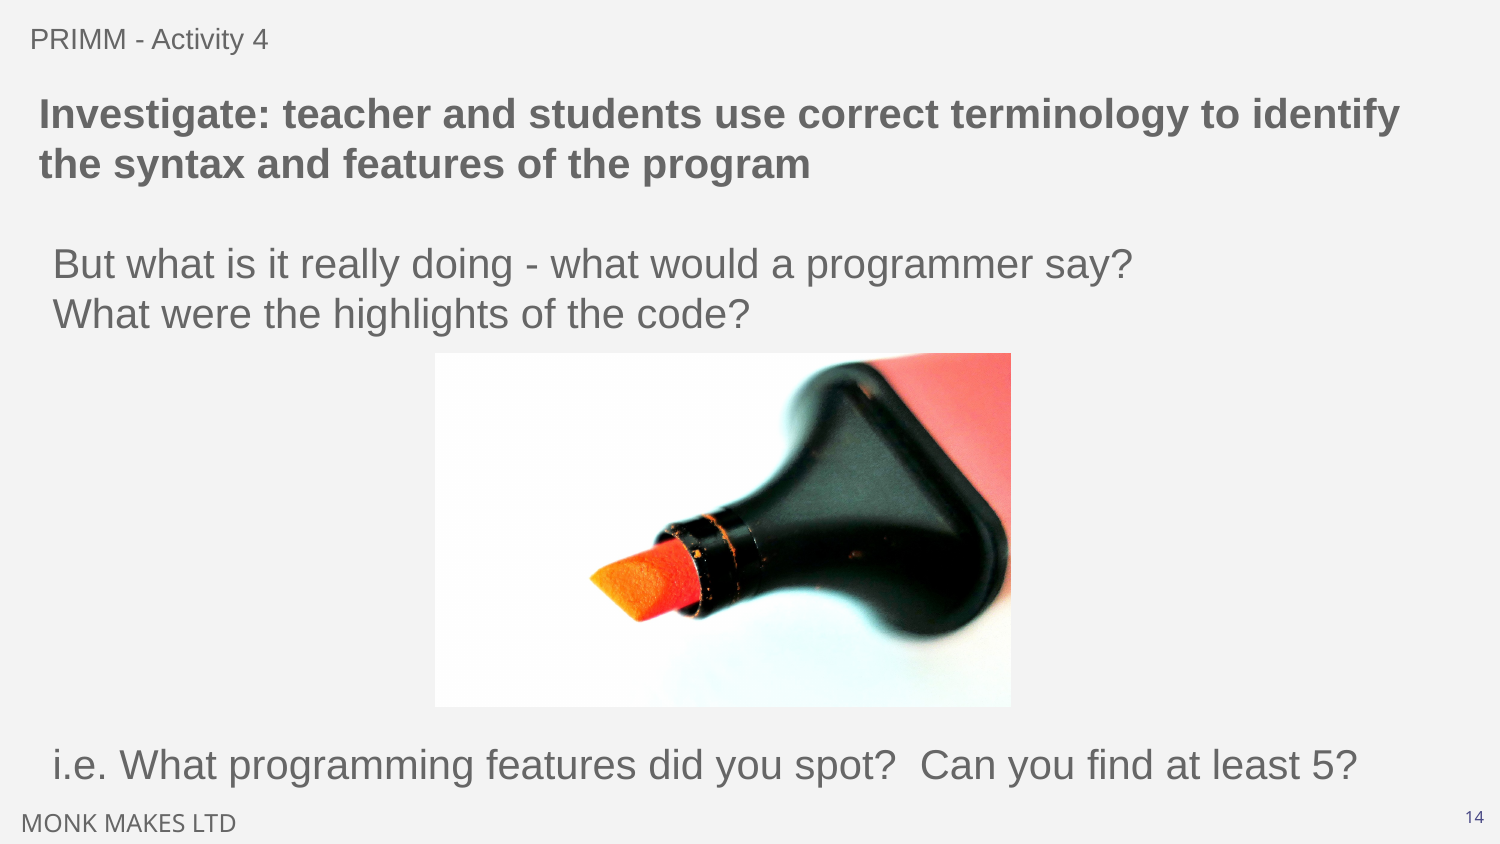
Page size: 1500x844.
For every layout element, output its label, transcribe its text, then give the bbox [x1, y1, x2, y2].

title Investigate: teacher and students use correct terminology to identify the syntax and features of the program [24, 78, 1422, 195]
slide_number ‹#› [1448, 792, 1500, 844]
text_box But what is it really doing - what would a programmer say? What were the highlights of the code? i.e. What programming features did you spot? Can you find at least 5? [37, 222, 1436, 792]
picture [434, 353, 1011, 707]
subtitle PRIMM - Activity 4 [14, 0, 1500, 52]
